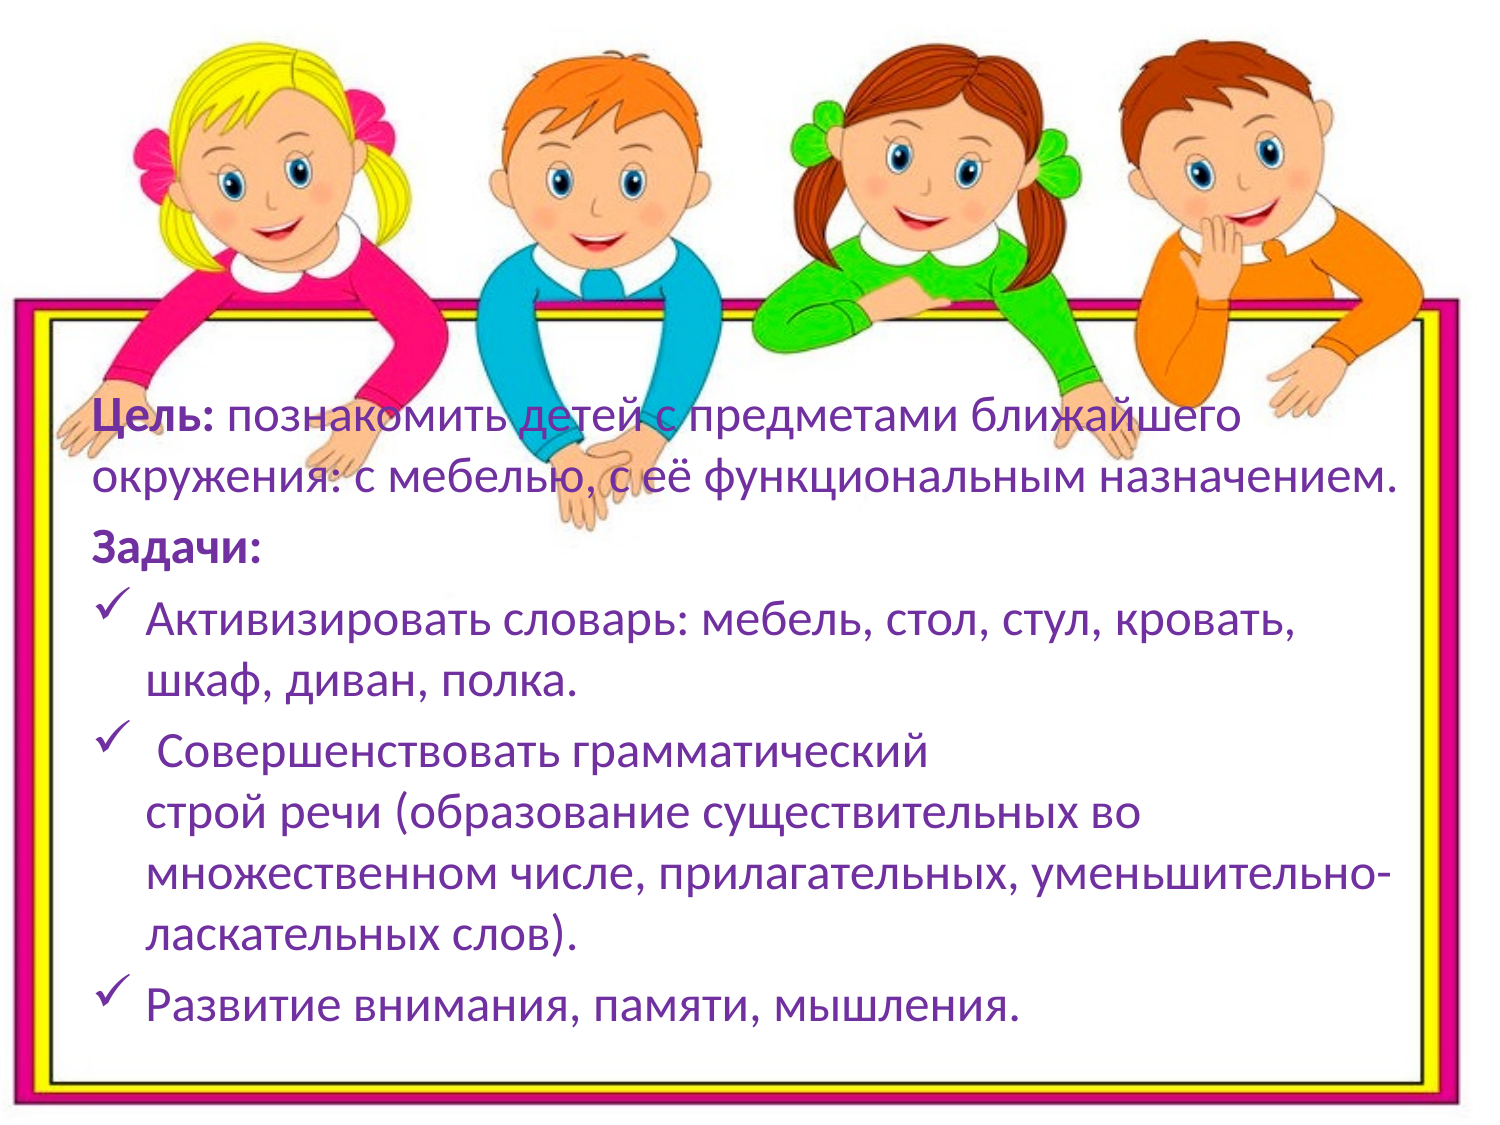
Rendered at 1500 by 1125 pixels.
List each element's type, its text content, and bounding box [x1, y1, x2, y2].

picture [0, 0, 1500, 1125]
list Цель: познакомить детей с предметами ближайшего окружения: с мебелью, с её функциональным назначением. Задачи: Активизировать словарь: мебель, стол, стул, кровать, шкаф, диван, полка. Совершенствовать грамматический строй речи (образование существительных во множественном числе, прилагательных, уменьшительно-ласкательных слов). Развитие внимания, памяти, мышления. [76, 373, 1427, 1054]
